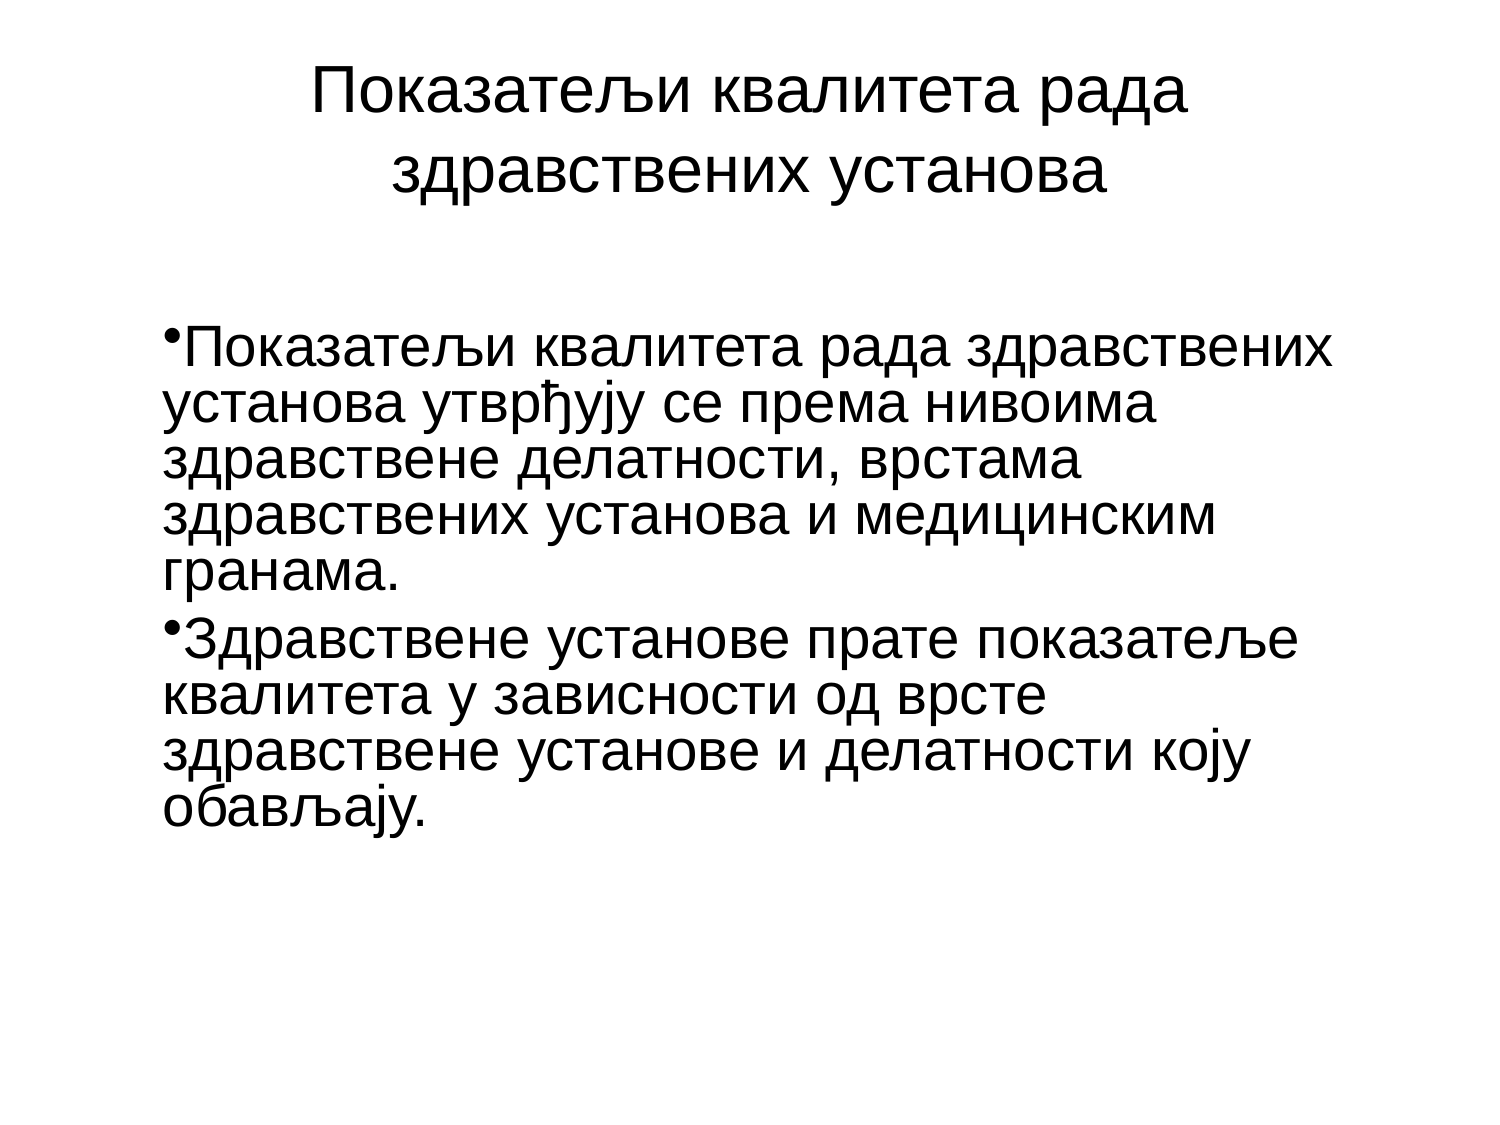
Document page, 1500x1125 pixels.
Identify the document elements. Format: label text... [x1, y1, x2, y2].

title Показатељи квалитета рада здравствених установа [112, 66, 1388, 185]
subtitle Показатељи квалитета рада здравствених установа утврђују се према нивоима здравствене делатности, врстама здравствених установа и медицинским гранама. Здравствене установе прате показатеље квалитета у зависности од врсте здравствене установе и делатности коју обављају. [147, 314, 1376, 941]
